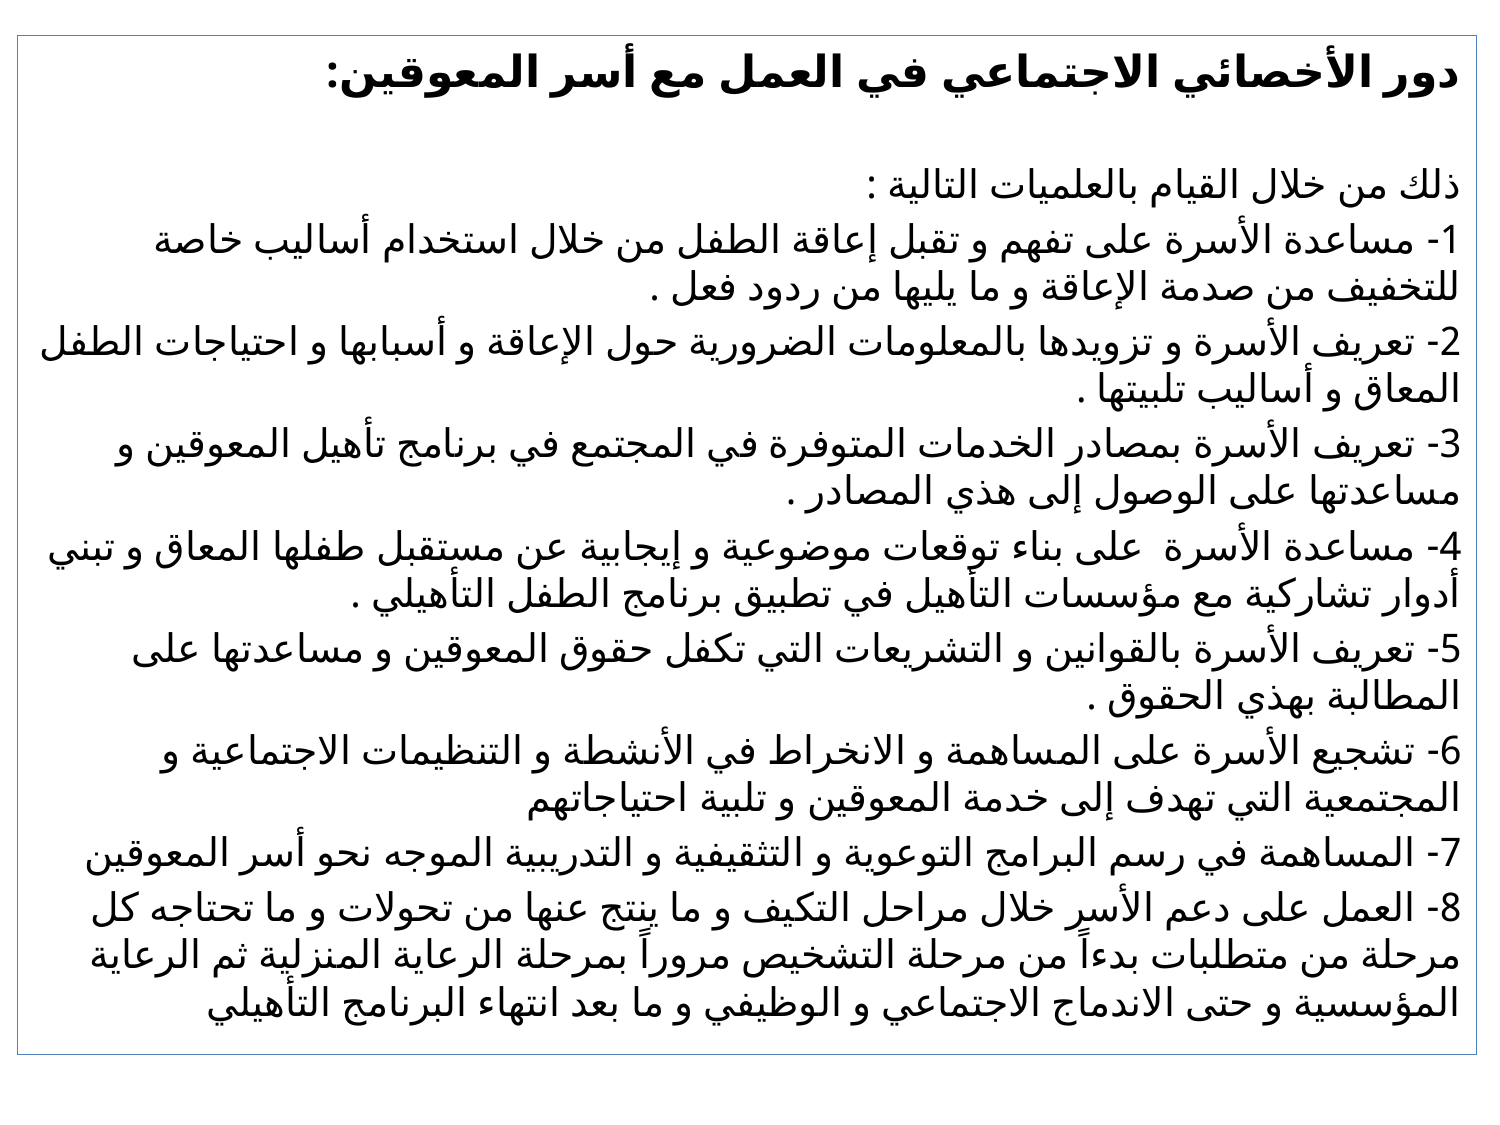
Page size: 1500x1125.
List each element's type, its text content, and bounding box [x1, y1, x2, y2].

subtitle دور الأخصائي الاجتماعي في العمل مع أسر المعوقين: ذلك من خلال القيام بالعلميات التالية : 1- مساعدة الأسرة على تفهم و تقبل إعاقة الطفل من خلال استخدام أساليب خاصة للتخفيف من صدمة الإعاقة و ما يليها من ردود فعل . 2- تعريف الأسرة و تزويدها بالمعلومات الضرورية حول الإعاقة و أسبابها و احتياجات الطفل المعاق و أساليب تلبيتها . 3- تعريف الأسرة بمصادر الخدمات المتوفرة في المجتمع في برنامج تأهيل المعوقين و مساعدتها على الوصول إلى هذي المصادر . 4- مساعدة الأسرة على بناء توقعات موضوعية و إيجابية عن مستقبل طفلها المعاق و تبني أدوار تشاركية مع مؤسسات التأهيل في تطبيق برنامج الطفل التأهيلي . 5- تعريف الأسرة بالقوانين و التشريعات التي تكفل حقوق المعوقين و مساعدتها على المطالبة بهذي الحقوق . 6- تشجيع الأسرة على المساهمة و الانخراط في الأنشطة و التنظيمات الاجتماعية و المجتمعية التي تهدف إلى خدمة المعوقين و تلبية احتياجاتهم 7- المساهمة في رسم البرامج التوعوية و التثقيفية و التدريبية الموجه نحو أسر المعوقين 8- العمل على دعم الأسر خلال مراحل التكيف و ما ينتج عنها من تحولات و ما تحتاجه كل مرحلة من متطلبات بدءاً من مرحلة التشخيص مروراً بمرحلة الرعاية المنزلية ثم الرعاية المؤسسية و حتى الاندماج الاجتماعي و الوظيفي و ما بعد انتهاء البرنامج التأهيلي [17, 35, 1477, 1055]
